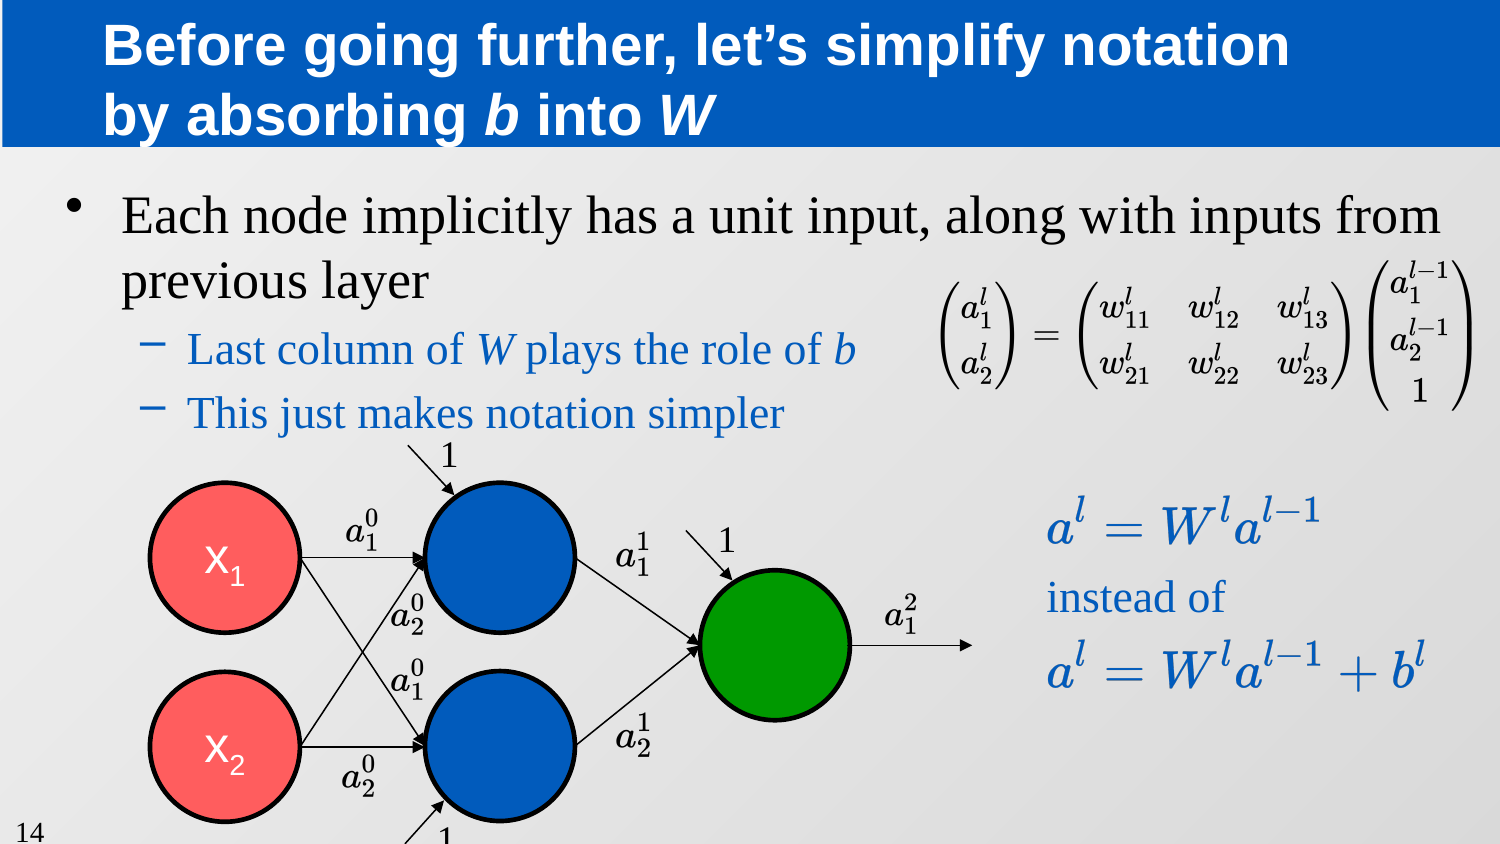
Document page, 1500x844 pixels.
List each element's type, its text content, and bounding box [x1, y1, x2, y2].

picture [932, 259, 1483, 412]
slide_number 14 [0, 806, 101, 844]
text_box instead of [1031, 558, 1306, 629]
picture [1046, 639, 1429, 701]
title Before going further, let’s simplify notation by absorbing b into W [87, 0, 1363, 147]
list Each node implicitly has a unit input, along with inputs from previous layer Last column of W plays the role of b This just makes notation simpler [49, 171, 1488, 760]
picture [1046, 495, 1324, 556]
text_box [149, 422, 973, 844]
